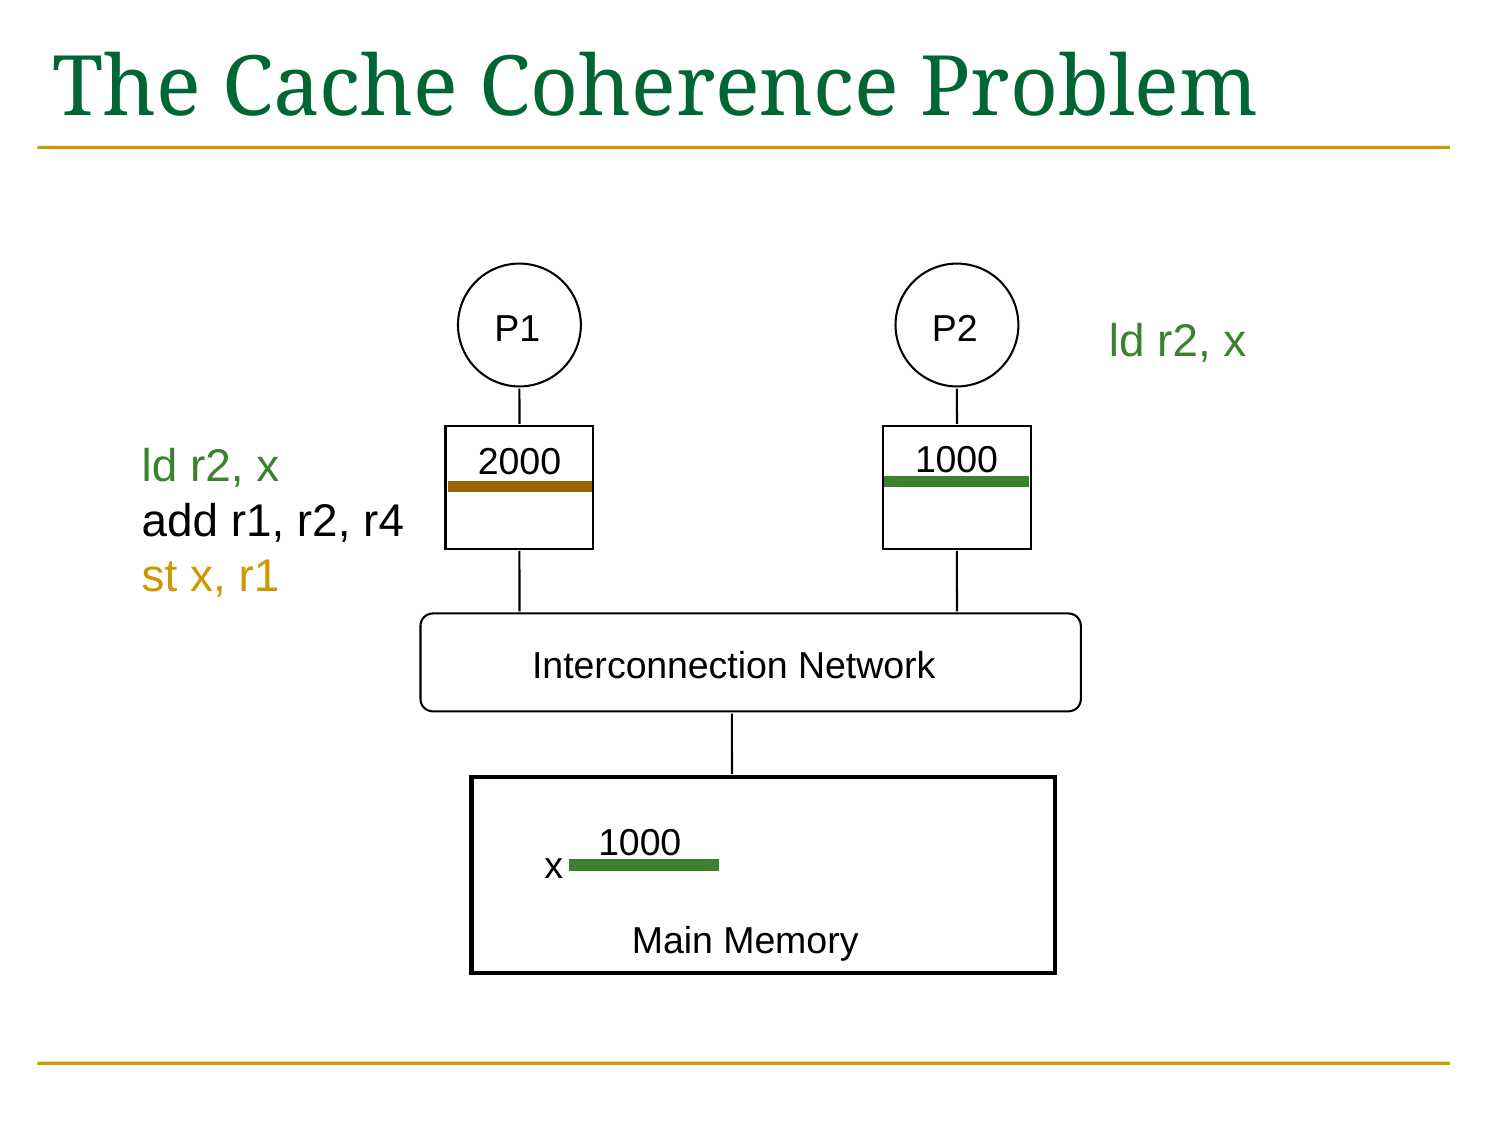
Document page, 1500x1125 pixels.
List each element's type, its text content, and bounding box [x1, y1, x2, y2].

text_box [445, 426, 594, 549]
text_box [457, 263, 581, 387]
text_box [1013, 477, 1028, 487]
text_box [471, 777, 1055, 973]
text_box 1000 [900, 427, 1013, 487]
text_box Main Memory [617, 908, 874, 969]
text_box [885, 477, 900, 487]
text_box ld r2, x [1094, 303, 1262, 374]
text_box [697, 859, 719, 870]
text_box P1 [479, 296, 556, 357]
text_box Interconnection Network [517, 633, 951, 694]
text_box [895, 263, 1019, 387]
text_box 2000 [463, 430, 576, 490]
text_box ld r2, x add r1, r2, r4 st x, r1 [126, 428, 420, 609]
text_box [449, 481, 592, 491]
text_box P2 [917, 296, 993, 356]
title The Cache Coherence Problem [37, 24, 1450, 200]
text_box [420, 613, 1081, 712]
text_box [882, 426, 1031, 549]
text_box [578, 859, 583, 870]
text_box 1000 [583, 810, 697, 871]
text_box x [529, 834, 578, 894]
